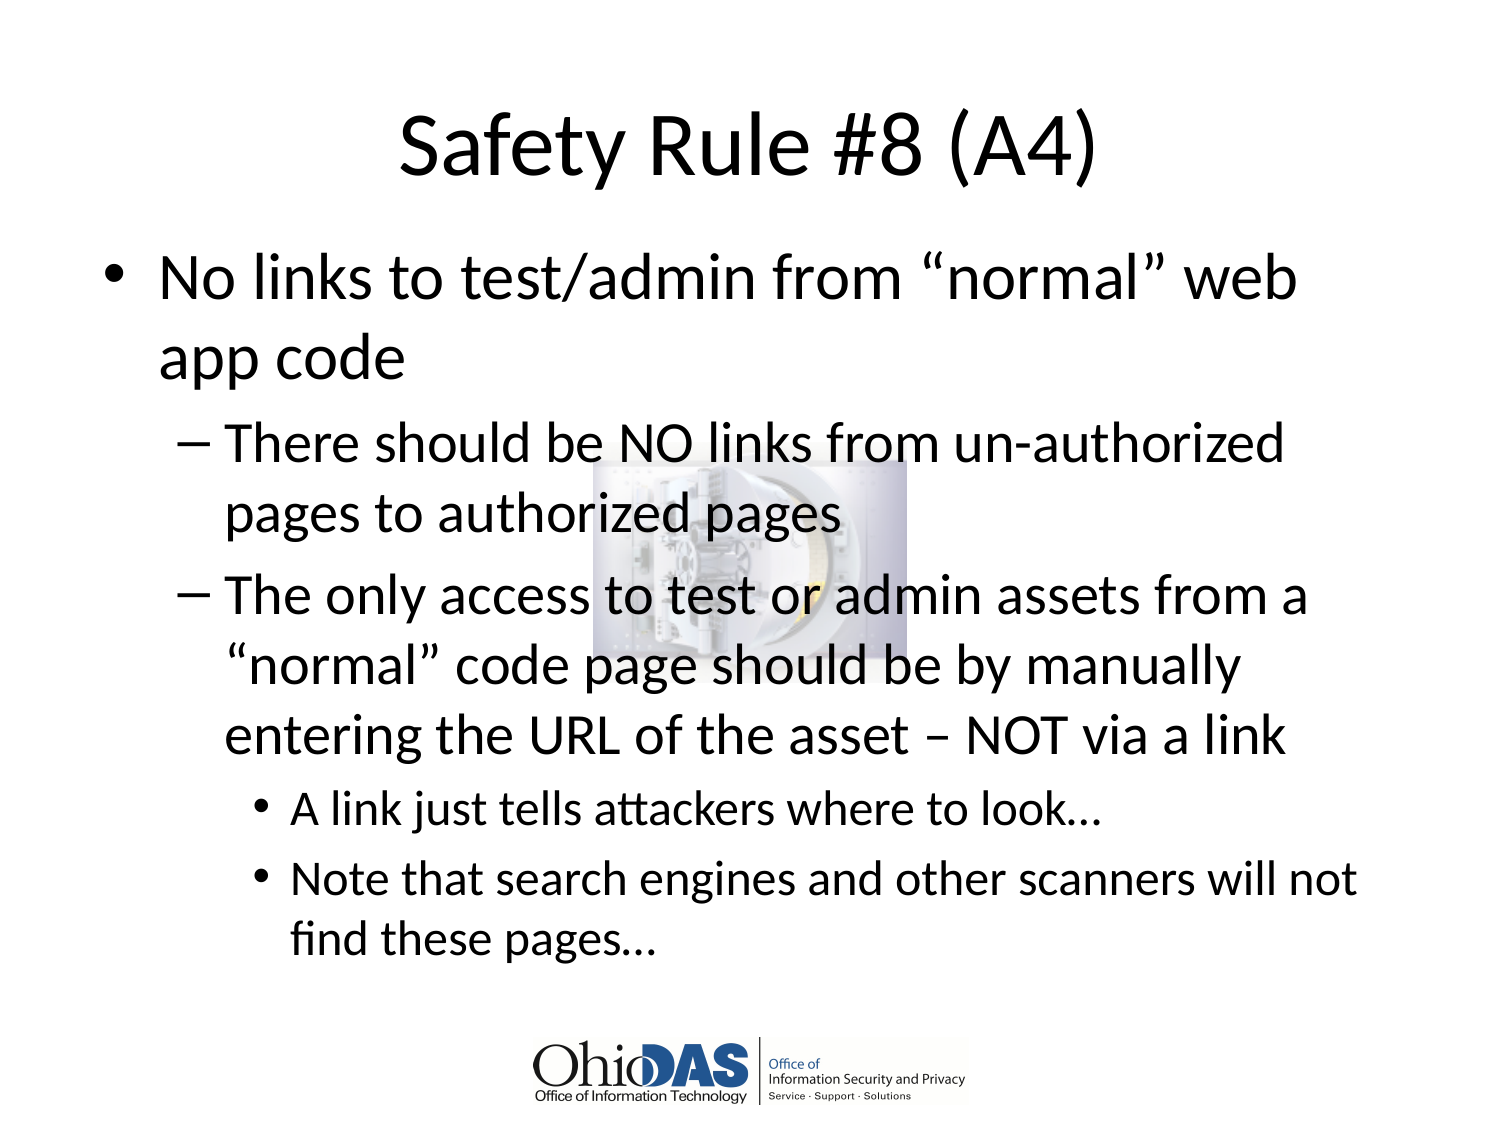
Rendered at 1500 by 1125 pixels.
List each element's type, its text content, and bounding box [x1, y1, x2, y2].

title Safety Rule #8 (A4) [75, 45, 1425, 233]
list No links to test/admin from “normal” web app code There should be NO links from un-authorized pages to authorized pages The only access to test or admin assets from a “normal” code page should be by manually entering the URL of the asset – NOT via a link A link just tells attackers where to look… Note that search engines and other scanners will not find these pages… [87, 224, 1425, 1013]
picture [533, 1037, 969, 1105]
